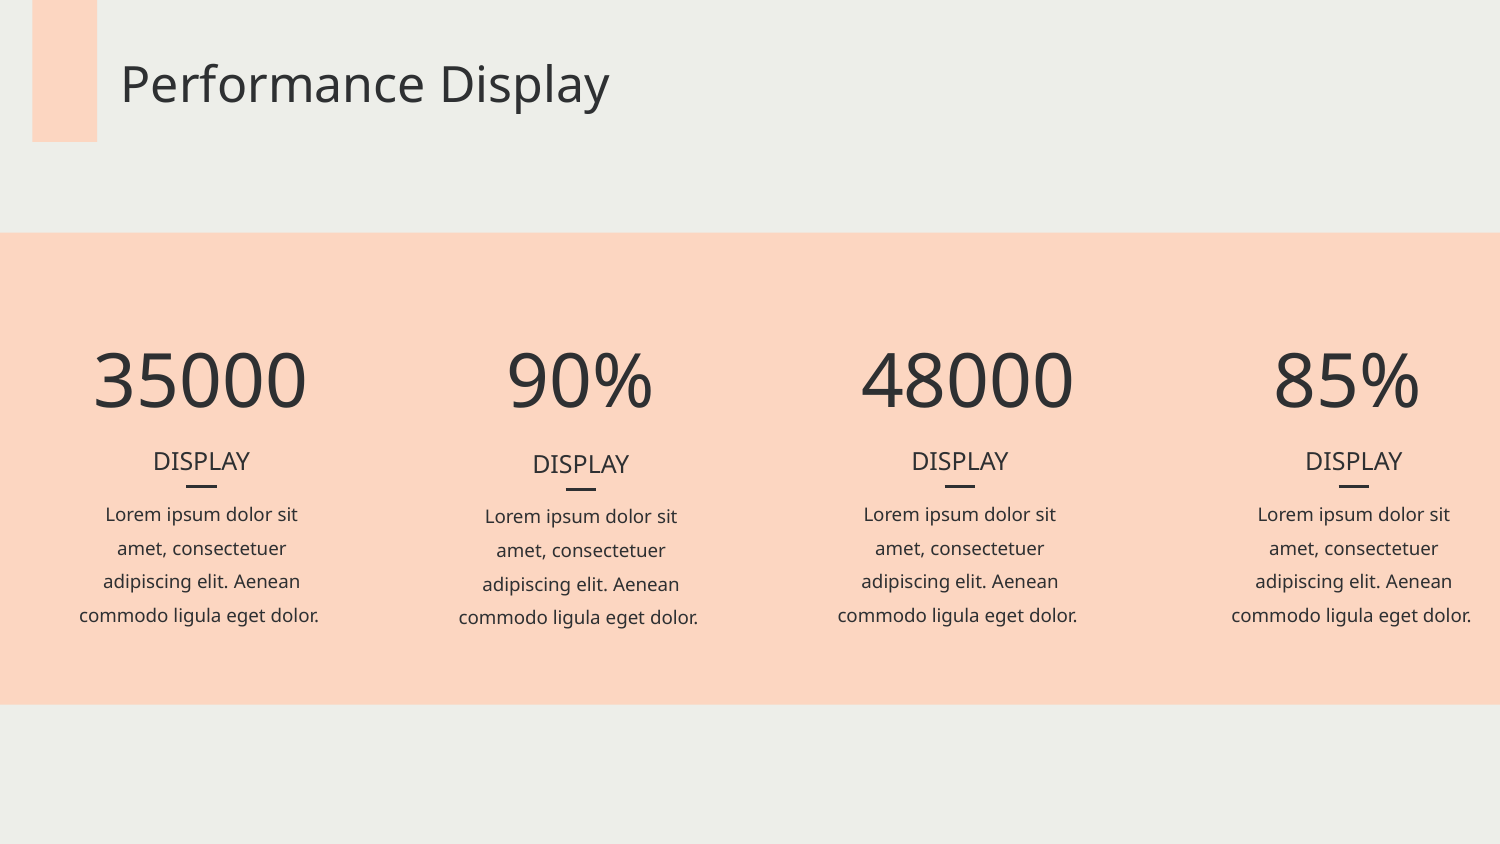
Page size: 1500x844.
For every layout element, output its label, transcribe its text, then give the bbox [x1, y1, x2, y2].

text_box 85% [1259, 325, 1437, 430]
text_box Lorem ipsum dolor sit amet, consectetuer adipiscing elit. Aenean commodo ligula eget dolor. [821, 483, 1099, 634]
text_box 35000 [78, 324, 324, 430]
text_box [0, 232, 1500, 706]
text_box [31, 0, 98, 143]
text_box DISPLAY [1290, 438, 1418, 483]
text_box Lorem ipsum dolor sit amet, consectetuer adipiscing elit. Aenean commodo ligula eget dolor. [1215, 483, 1493, 634]
text_box 90% [491, 324, 670, 430]
text_box DISPLAY [517, 441, 645, 486]
text_box Performance Display [105, 44, 625, 120]
text_box Lorem ipsum dolor sit amet, consectetuer adipiscing elit. Aenean commodo ligula eget dolor. [442, 486, 720, 637]
text_box 48000 [846, 324, 1091, 430]
text_box DISPLAY [138, 438, 266, 483]
text_box DISPLAY [896, 438, 1024, 483]
text_box Lorem ipsum dolor sit amet, consectetuer adipiscing elit. Aenean commodo ligula eget dolor. [63, 483, 340, 634]
